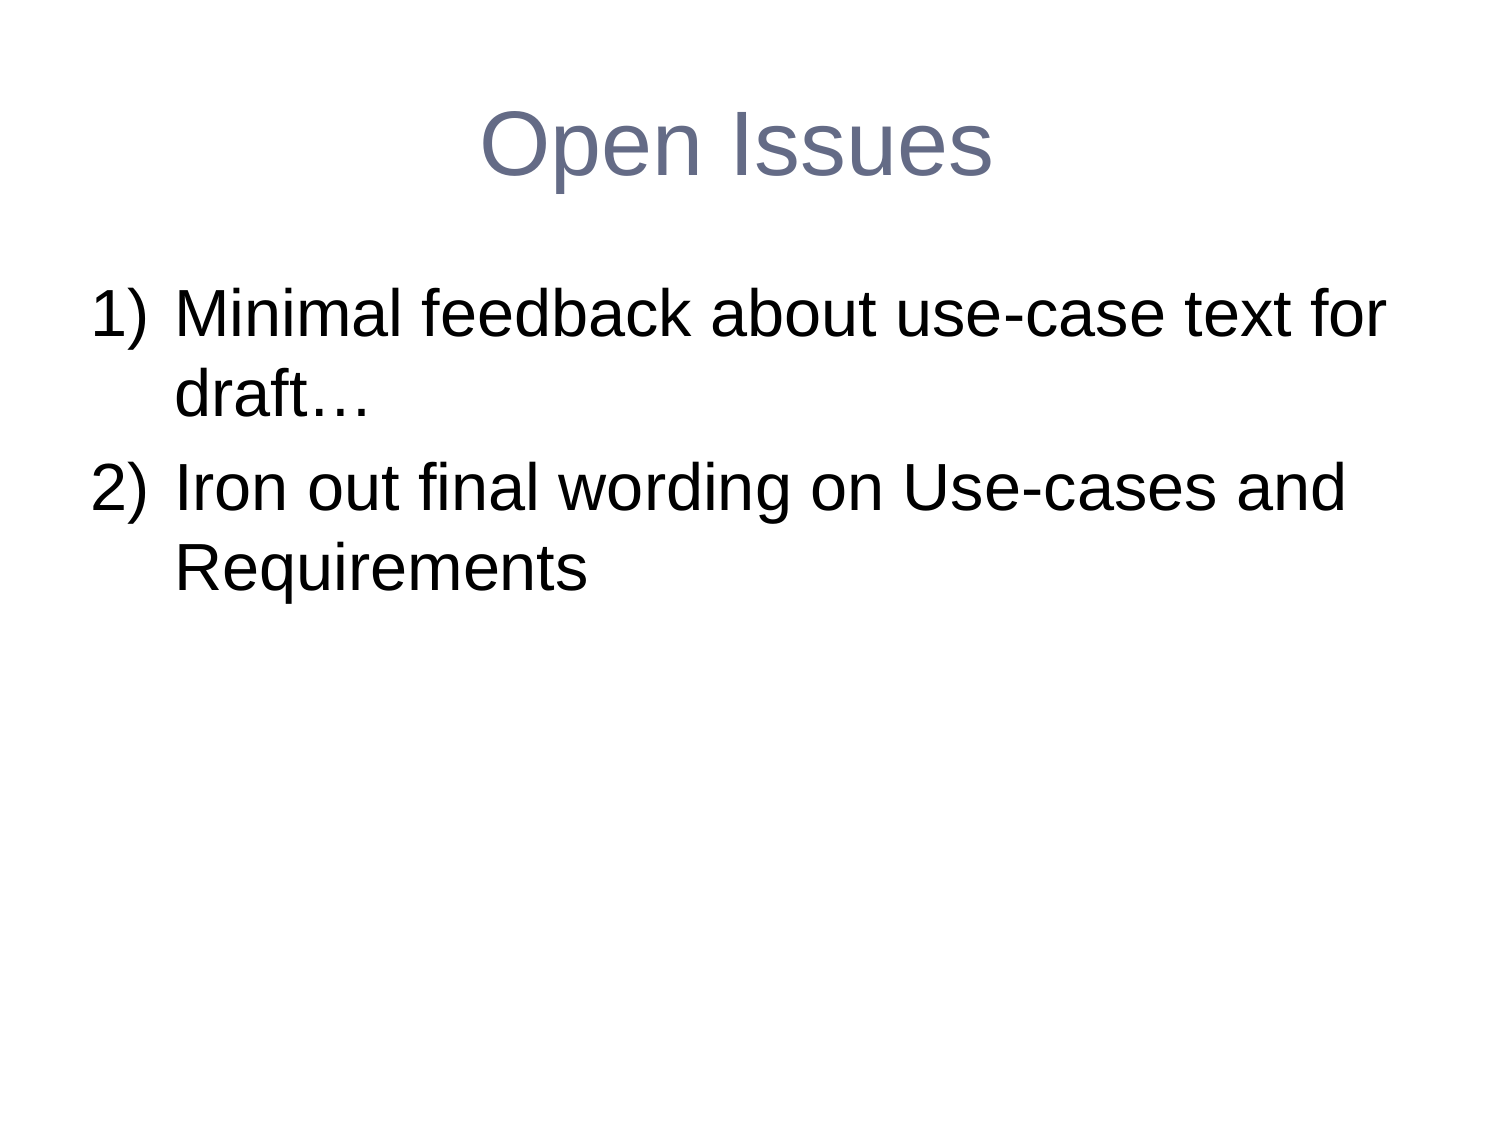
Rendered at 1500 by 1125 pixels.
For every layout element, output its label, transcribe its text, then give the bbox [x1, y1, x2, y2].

list Minimal feedback about use-case text for draft… Iron out final wording on Use-cases and Requirements [74, 262, 1426, 1006]
title Open Issues [74, 44, 1426, 233]
